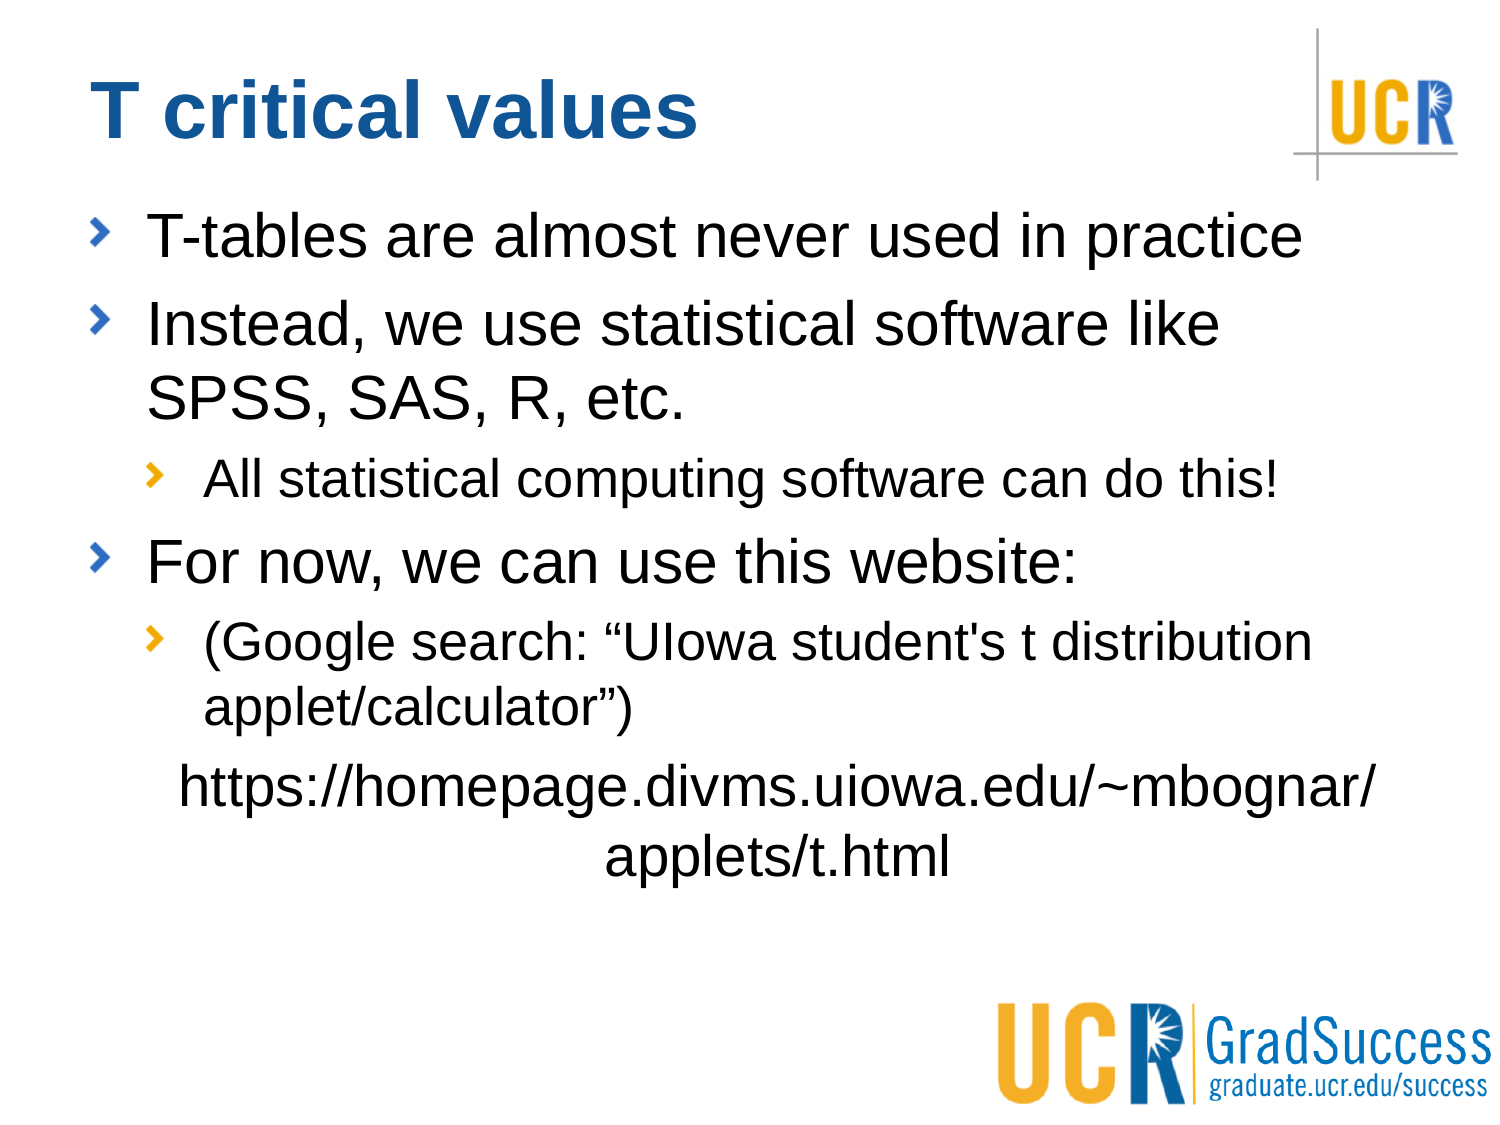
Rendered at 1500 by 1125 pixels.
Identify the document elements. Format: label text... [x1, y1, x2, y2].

picture [90, 304, 114, 336]
picture [90, 542, 114, 574]
picture [146, 462, 167, 489]
title T critical values [75, 37, 1300, 163]
picture [90, 217, 114, 248]
list T-tables are almost never used in practice Instead, we use statistical software like SPSS, SAS, R, etc. All statistical computing software can do this! For now, we can use this website: (Google search: “UIowa student's t distribution applet/calculator”) https://homepage.divms.uiowa.edu/~mbognar/applets/t.html [75, 187, 1425, 1025]
picture [146, 625, 167, 653]
picture [1282, 0, 1500, 196]
